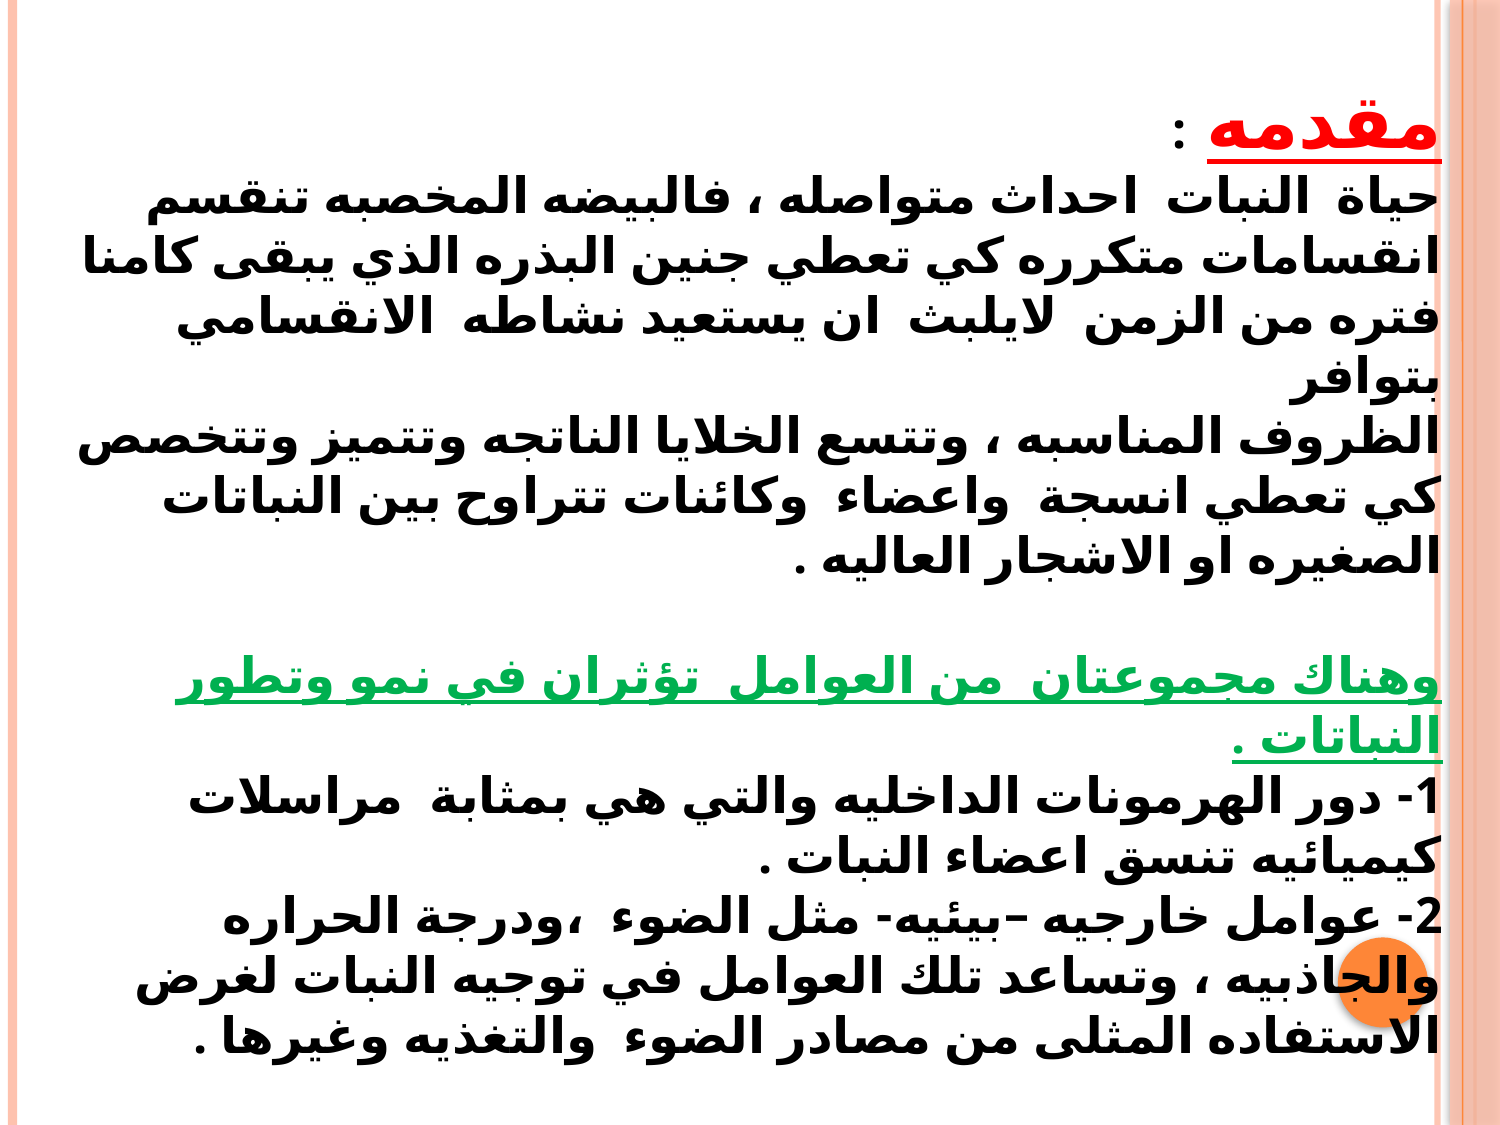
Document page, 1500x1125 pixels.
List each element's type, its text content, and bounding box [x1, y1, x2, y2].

text_box مقدمه : حياة النبات احداث متواصله ، فالبيضه المخصبه تنقسم انقسامات متكرره كي تعطي جنين البذره الذي يبقى كامنا فتره من الزمن لايلبث ان يستعيد نشاطه الانقسامي بتوافر الظروف المناسبه ، وتتسع الخلايا الناتجه وتتميز وتتخصص كي تعطي انسجة واعضاء وكائنات تتراوح بين النباتات الصغيره او الاشجار العاليه . وهناك مجموعتان من العوامل تؤثران في نمو وتطور النباتات . 1- دور الهرمونات الداخليه والتي هي بمثابة مراسلات كيميائيه تنسق اعضاء النبات . 2- عوامل خارجيه –بيئيه- مثل الضوء ،ودرجة الحراره والجاذبيه ، وتساعد تلك العوامل في توجيه النبات لغرض الاستفاده المثلى من مصادر الضوء والتغذيه وغيرها . يستخدم مصطلحات النمو growth والتميز differentiation والتطور development لوصف جوانب مختلفه من التغيرات خلال دورة حياة النبات . [0, 66, 1458, 1125]
